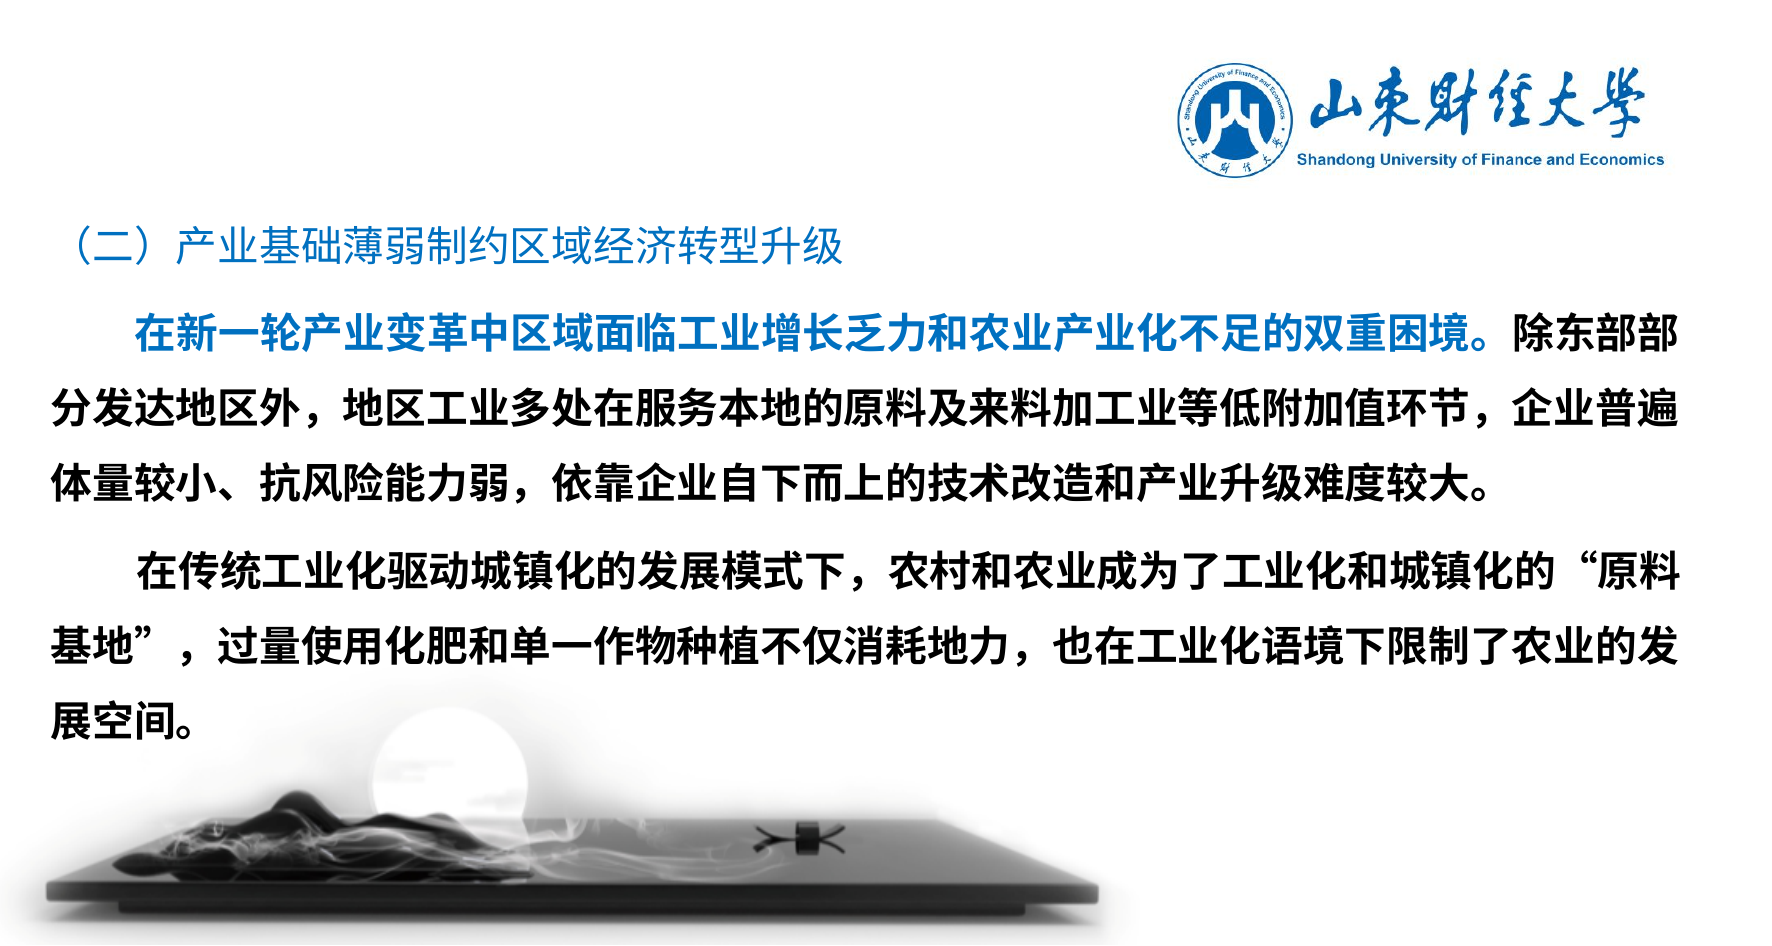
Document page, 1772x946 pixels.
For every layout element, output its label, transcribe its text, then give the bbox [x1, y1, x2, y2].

picture [0, 630, 1143, 945]
picture [1160, 34, 1688, 202]
text_box （二）产业基础薄弱制约区域经济转型升级 在新一轮产业变革中区域面临工业增长乏力和农业产业化不足的双重困境。除东部部分发达地区外，地区工业多处在服务本地的原料及来料加工业等低附加值环节，企业普遍体量较小、抗风险能力弱，依靠企业自下而上的技术改造和产业升级难度较大。 在传统工业化驱动城镇化的发展模式下，农村和农业成为了工业化和城镇化的“原料基地”，过量使用化肥和单一作物种植不仅消耗地力，也在工业化语境下限制了农业的发展空间。 [35, 187, 1729, 753]
